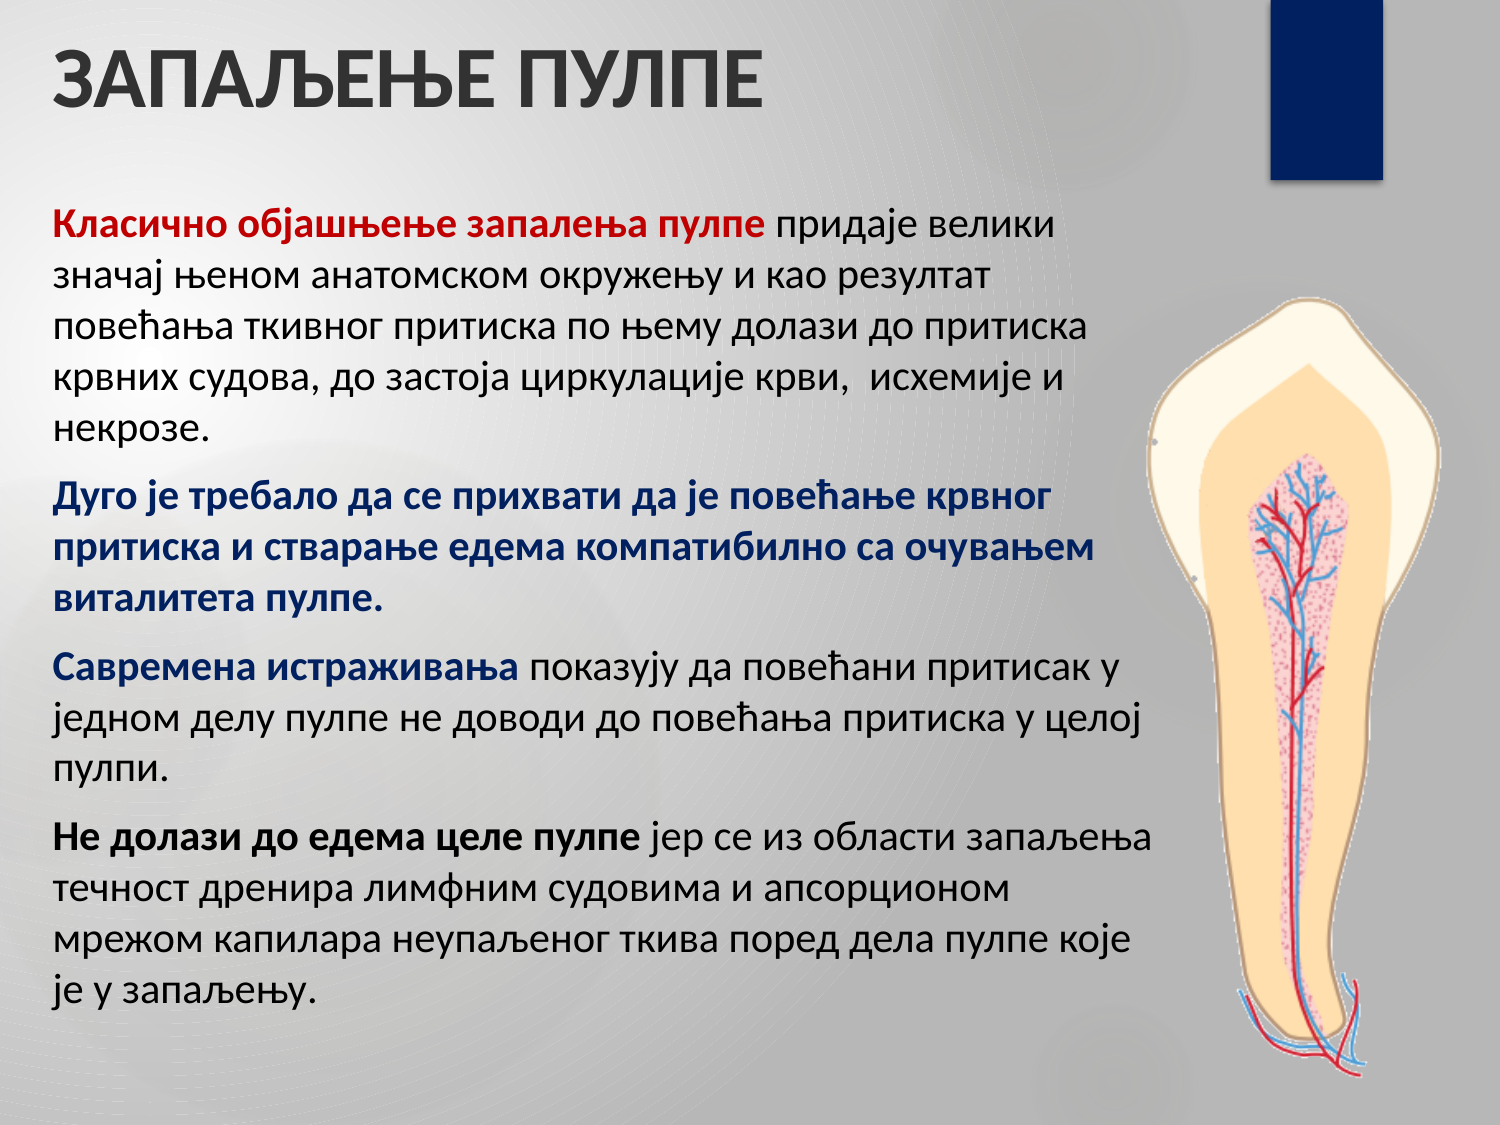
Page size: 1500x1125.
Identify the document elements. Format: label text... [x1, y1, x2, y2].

title ЗАПАЉЕЊЕ ПУЛПЕ [37, 12, 1263, 243]
picture [1112, 276, 1464, 1098]
list Класично објашњење запалења пулпе придаје велики значај њеном анатомском окружењу и као резултат повећања ткивног притиска по њему долази до притиска крвних судова, до застоја циркулације крви, исхемије и некрозе. Дуго је требало да се прихвати да је повећање крвног притиска и стварање едема компатибилно са очувањем виталитета пулпе. Савремена истраживања показују да повећани притисак у једном делу пулпе не доводи до повећања притиска у целој пулпи. Не долази до едема целе пулпе јер се из области запаљења течност дренира лимфним судовима и апсорционом мрежом капилара неупаљеног ткива поред дела пулпе које је у запаљењу. [37, 187, 1175, 1025]
